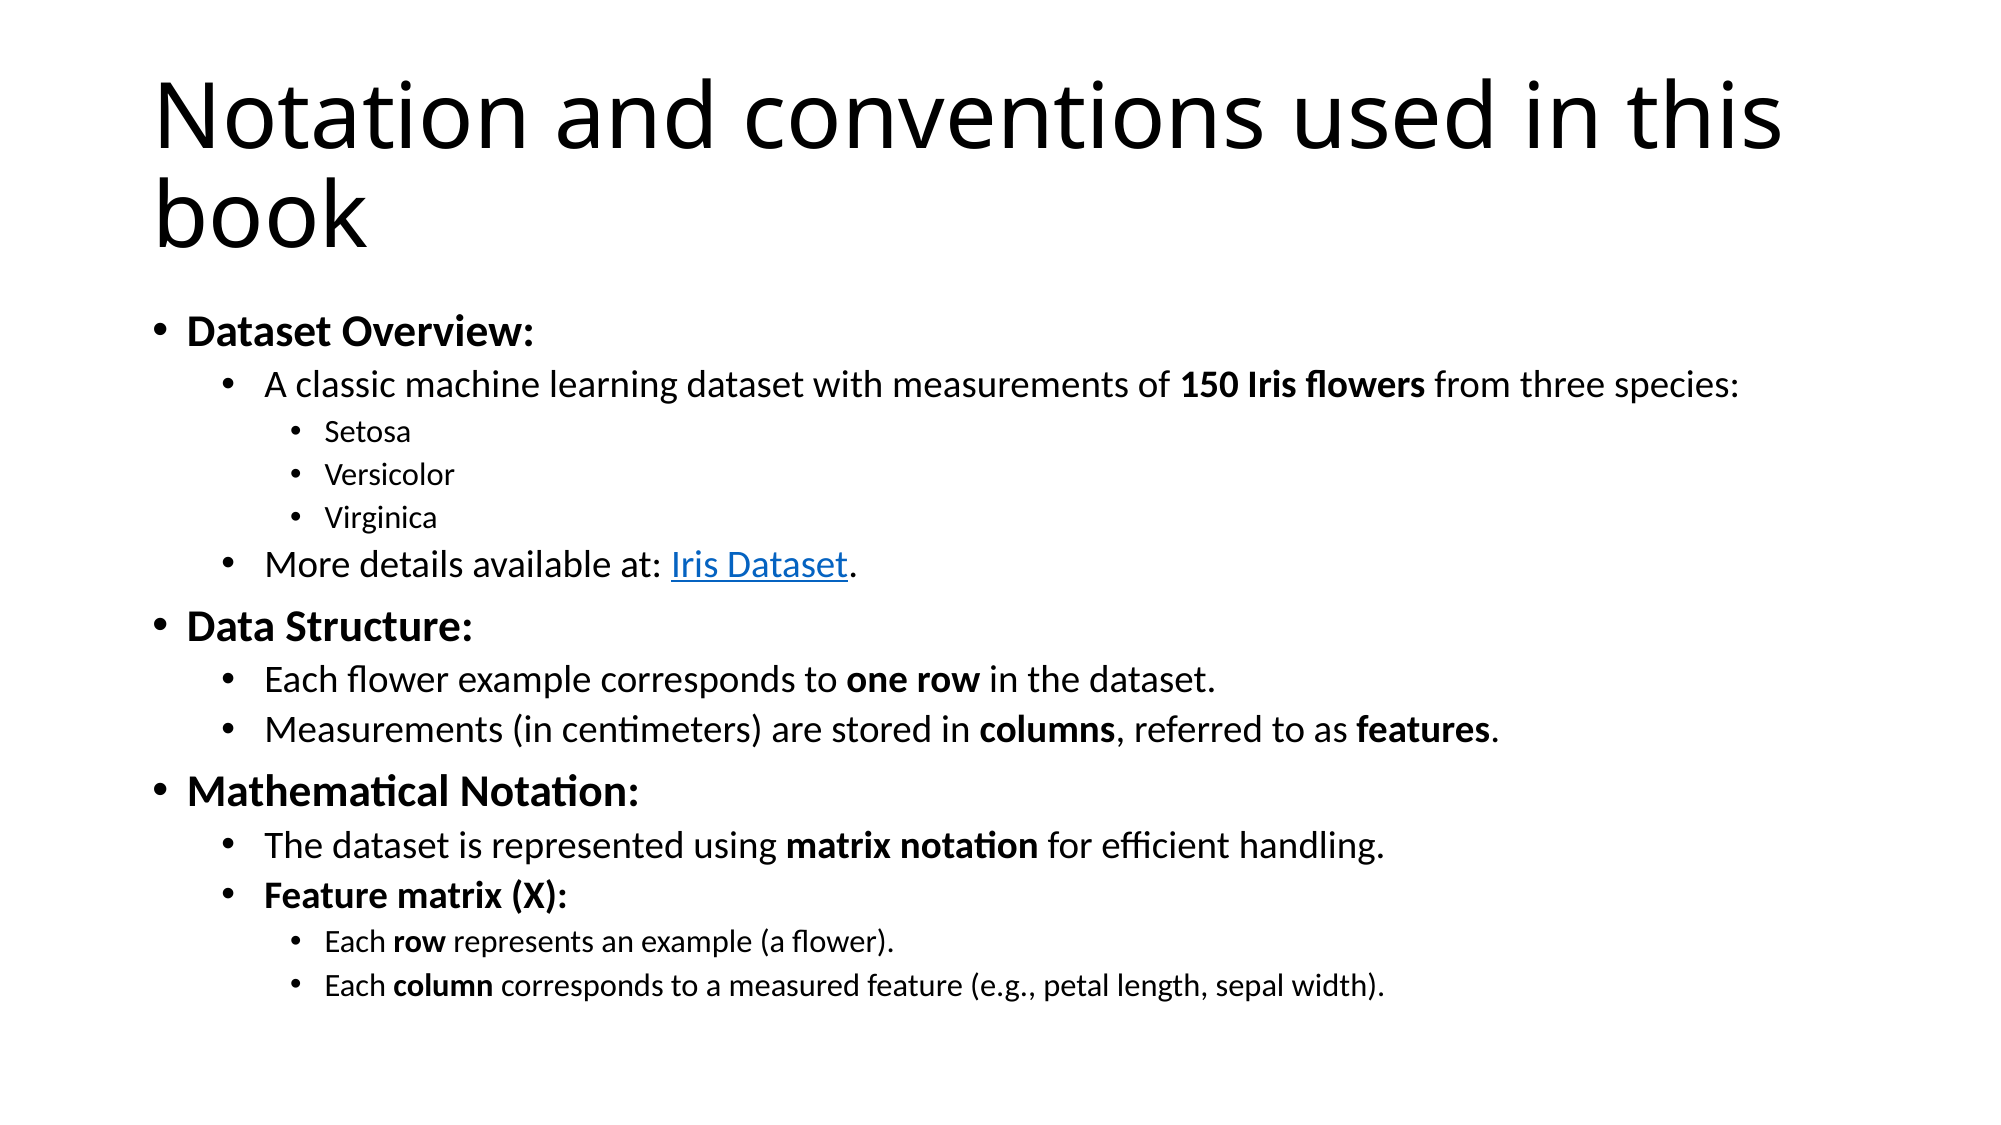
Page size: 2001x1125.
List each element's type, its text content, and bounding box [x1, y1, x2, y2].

list Dataset Overview: A classic machine learning dataset with measurements of 150 Iris flowers from three species: Setosa Versicolor Virginica More details available at: Iris Dataset. Data Structure: Each flower example corresponds to one row in the dataset. Measurements (in centimeters) are stored in columns, referred to as features. Mathematical Notation: The dataset is represented using matrix notation for efficient handling. Feature matrix (X): Each row represents an example (a flower). Each column corresponds to a measured feature (e.g., petal length, sepal width). [137, 299, 1863, 1014]
title Notation and conventions used in this book [137, 59, 1863, 278]
